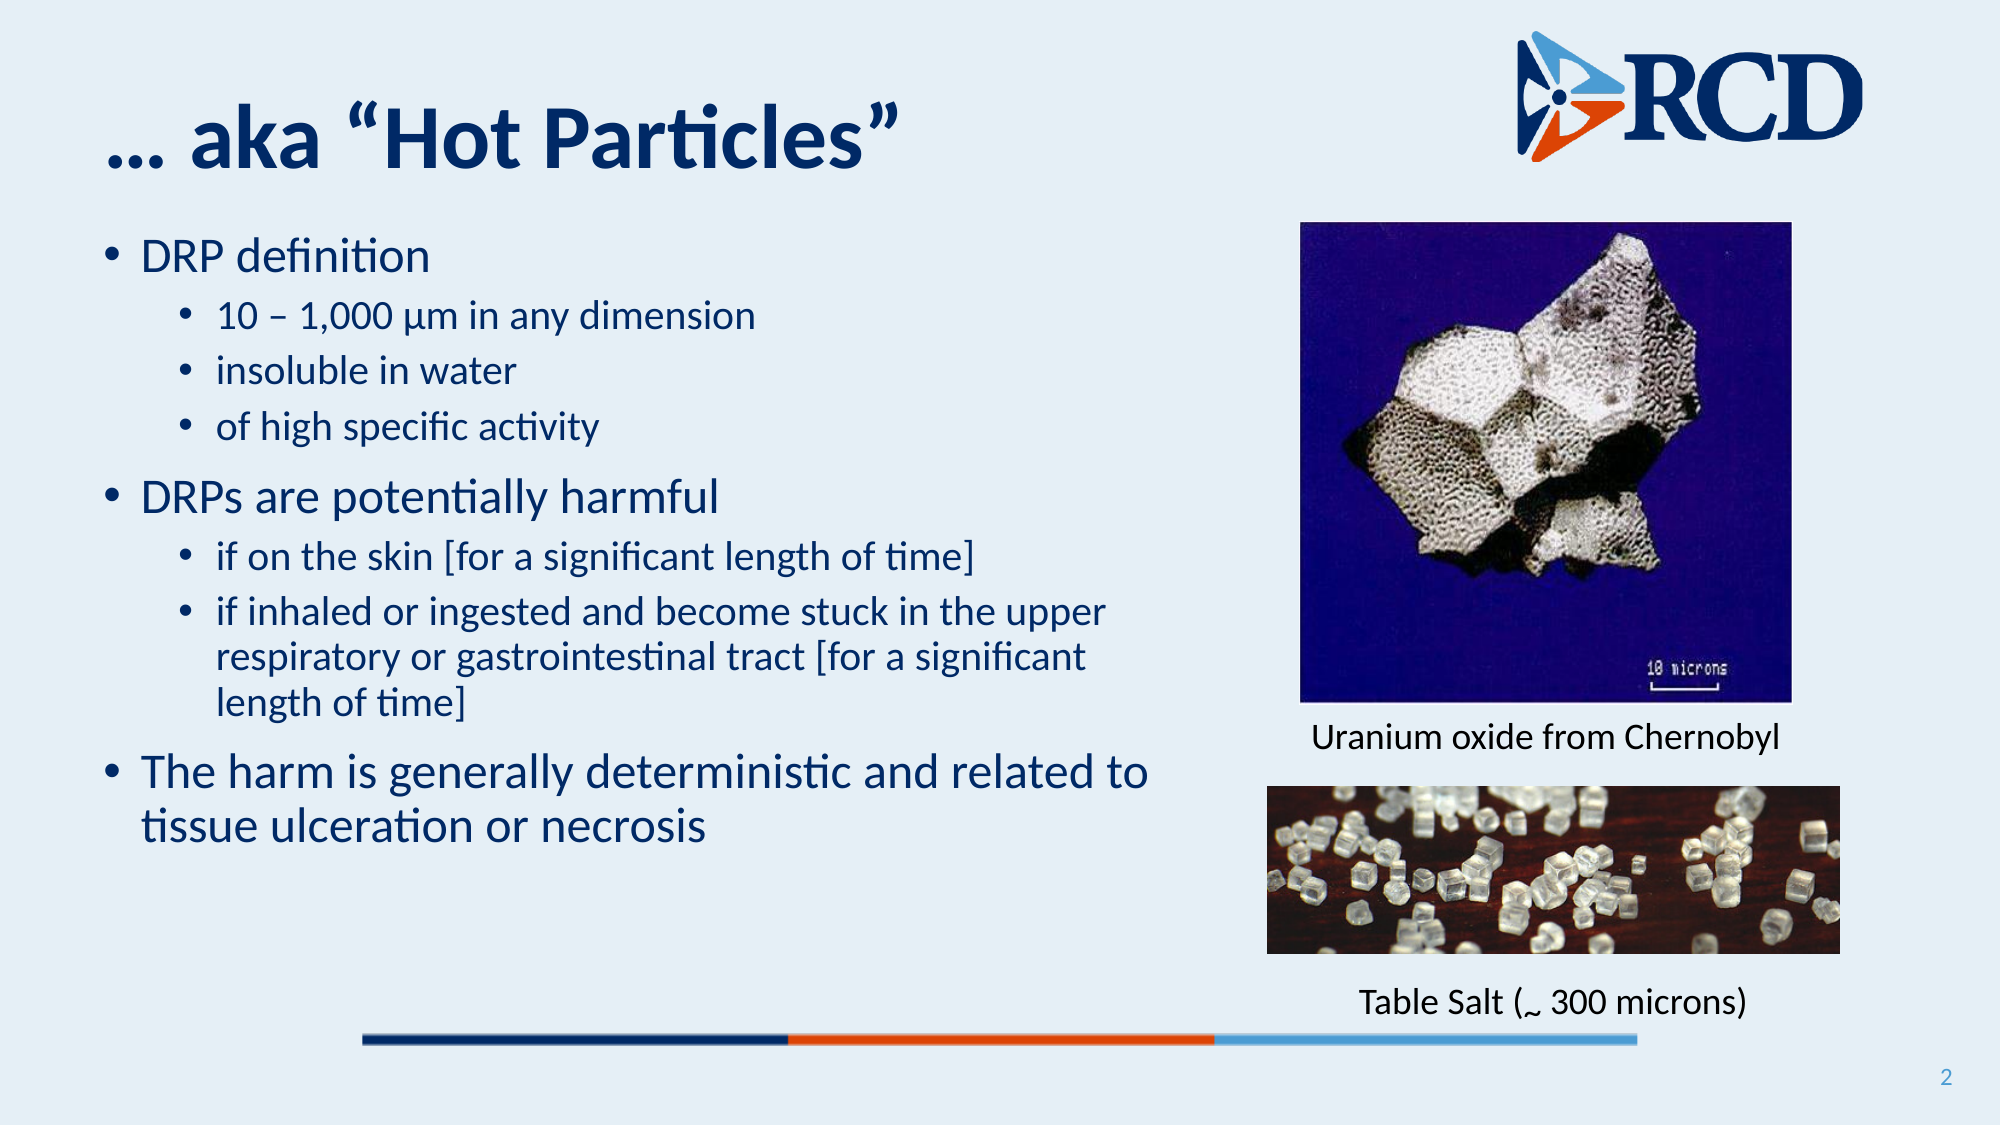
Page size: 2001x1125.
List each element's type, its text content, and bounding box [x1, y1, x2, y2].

text_box DRP definition 10 – 1,000 µm in any dimension insoluble in water of high specific activity DRPs are potentially harmful if on the skin [for a significant length of time] if inhaled or ingested and become stuck in the upper respiratory or gastrointestinal tract [for a significant length of time] The harm is generally deterministic and related to tissue ulceration or necrosis [88, 221, 1184, 1040]
text_box Table Salt (~ 300 microns) [1344, 954, 1763, 1039]
slide_number 2 [1517, 1045, 1968, 1106]
picture [1299, 221, 1793, 705]
picture [1267, 786, 1840, 954]
text_box Uranium oxide from Chernobyl [1296, 704, 1796, 765]
text_box … aka “Hot Particles” [88, 56, 1814, 222]
